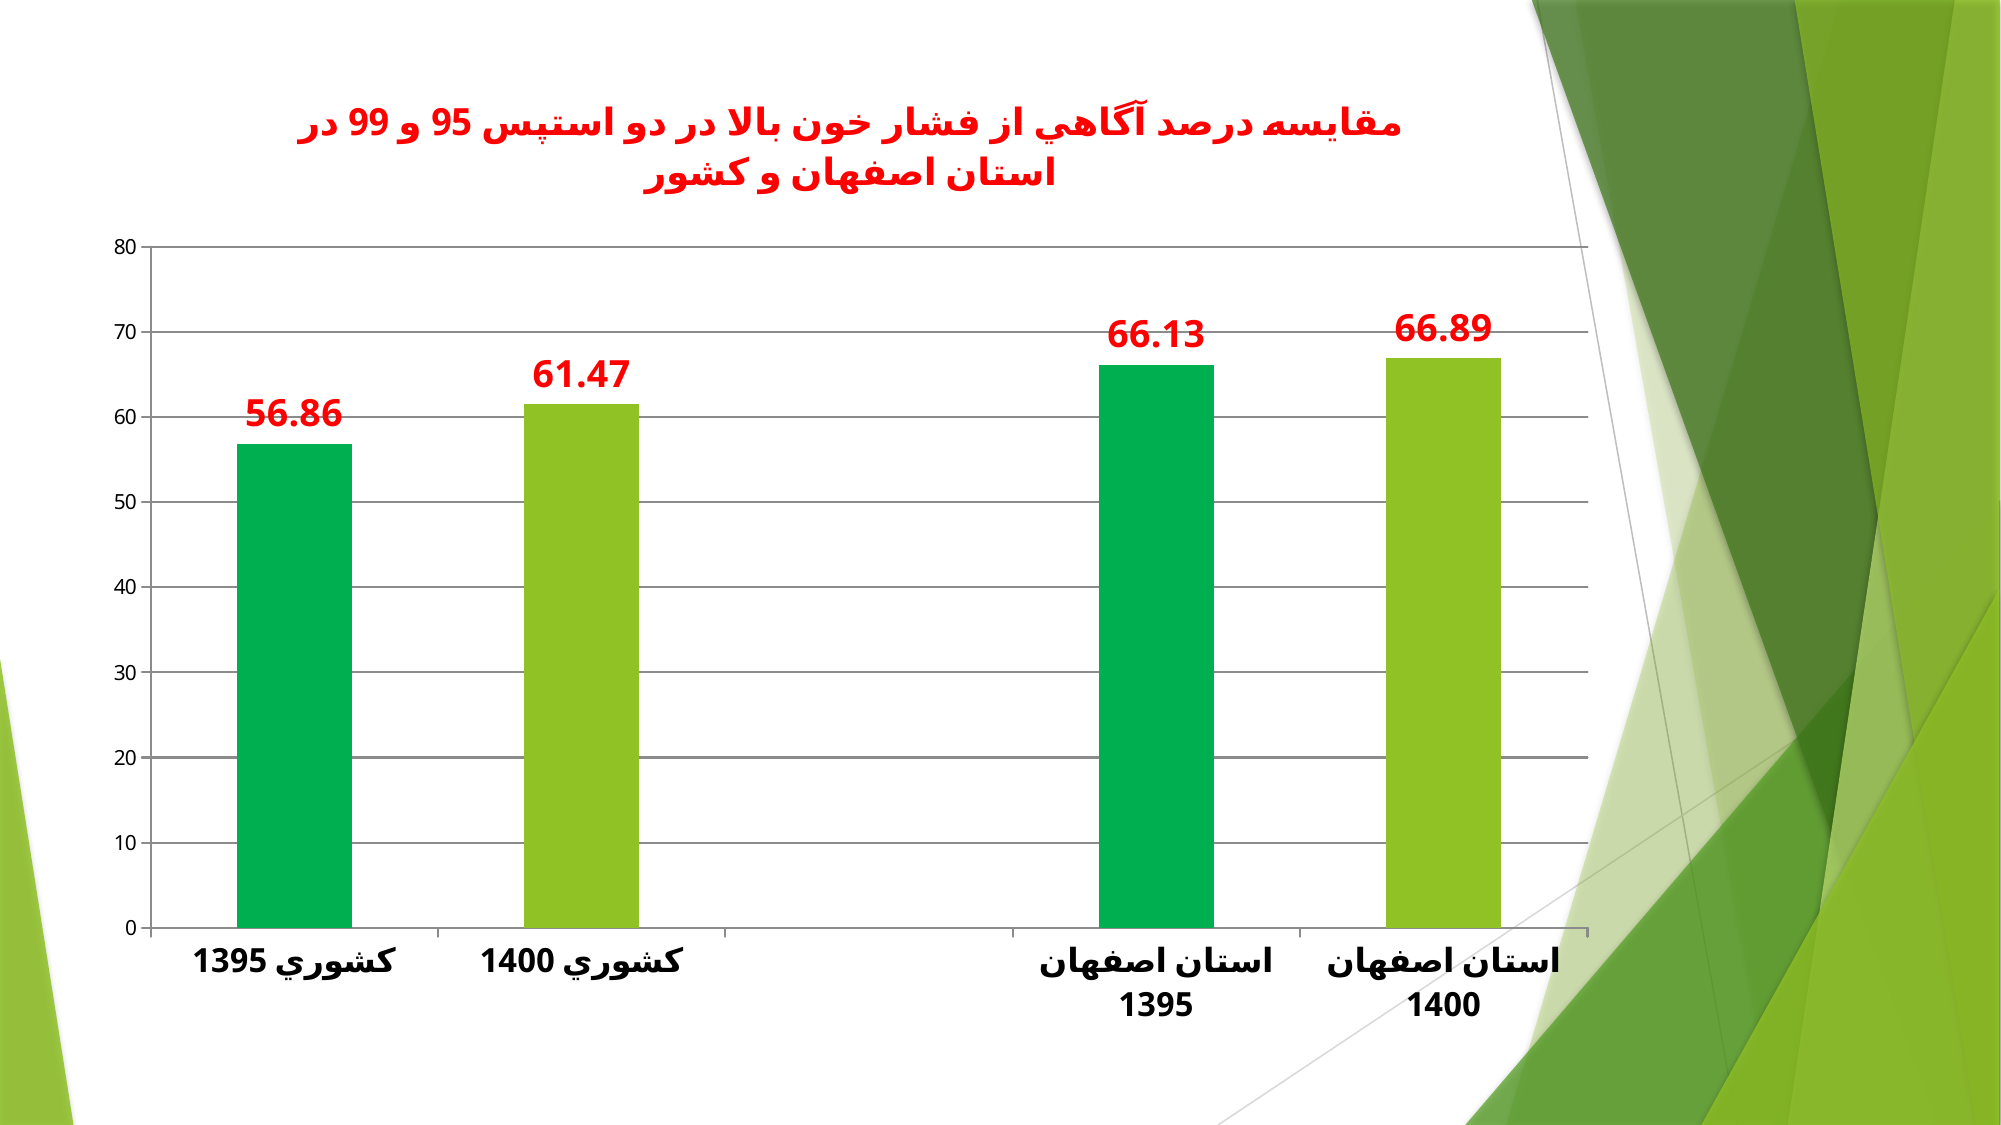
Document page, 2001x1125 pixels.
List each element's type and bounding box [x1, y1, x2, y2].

chart [82, 61, 1619, 1051]
